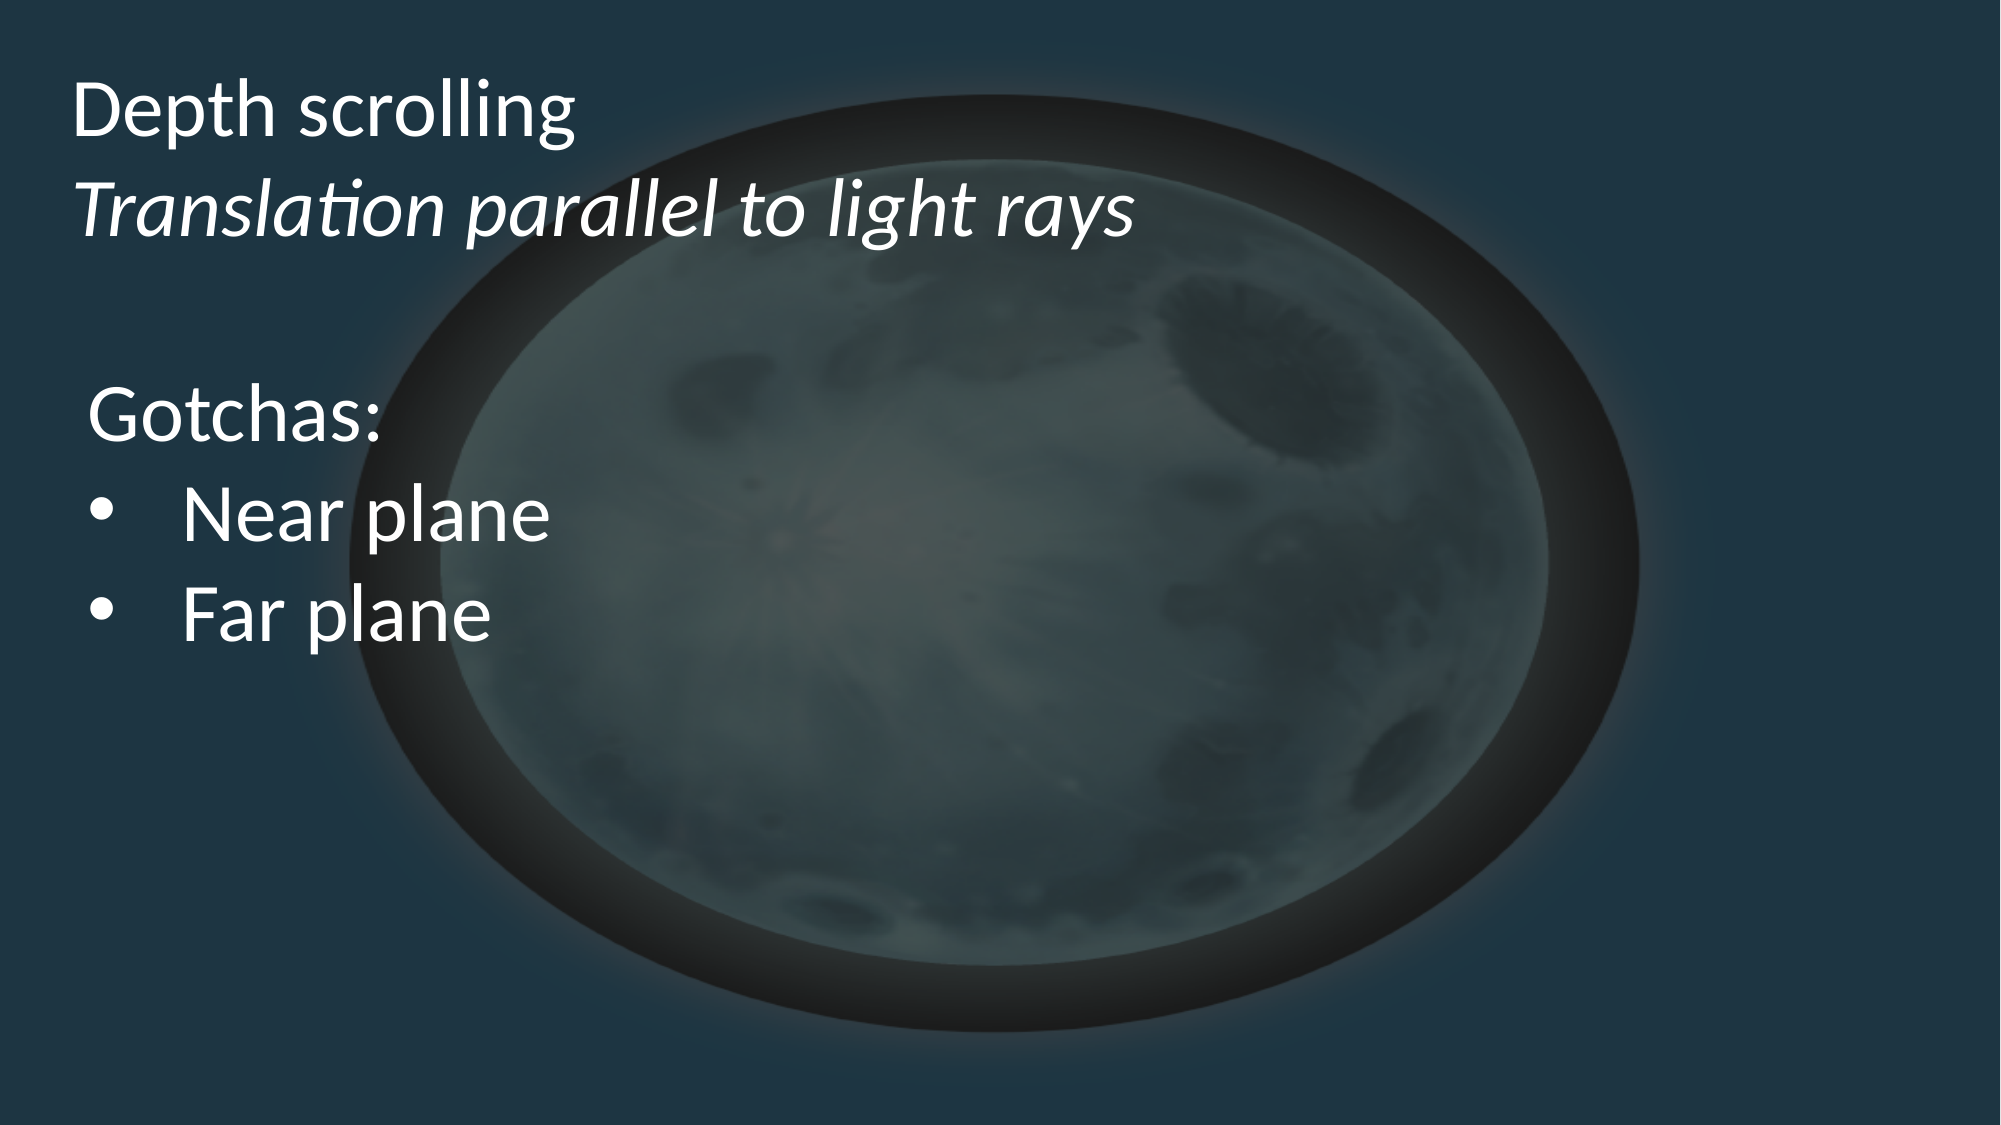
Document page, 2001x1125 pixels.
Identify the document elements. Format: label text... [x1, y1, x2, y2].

text_box Depth scrolling Translation parallel to light rays [56, 45, 1450, 260]
picture [0, 0, 2001, 1125]
text_box Gotchas: Near plane Far plane [72, 350, 1320, 666]
